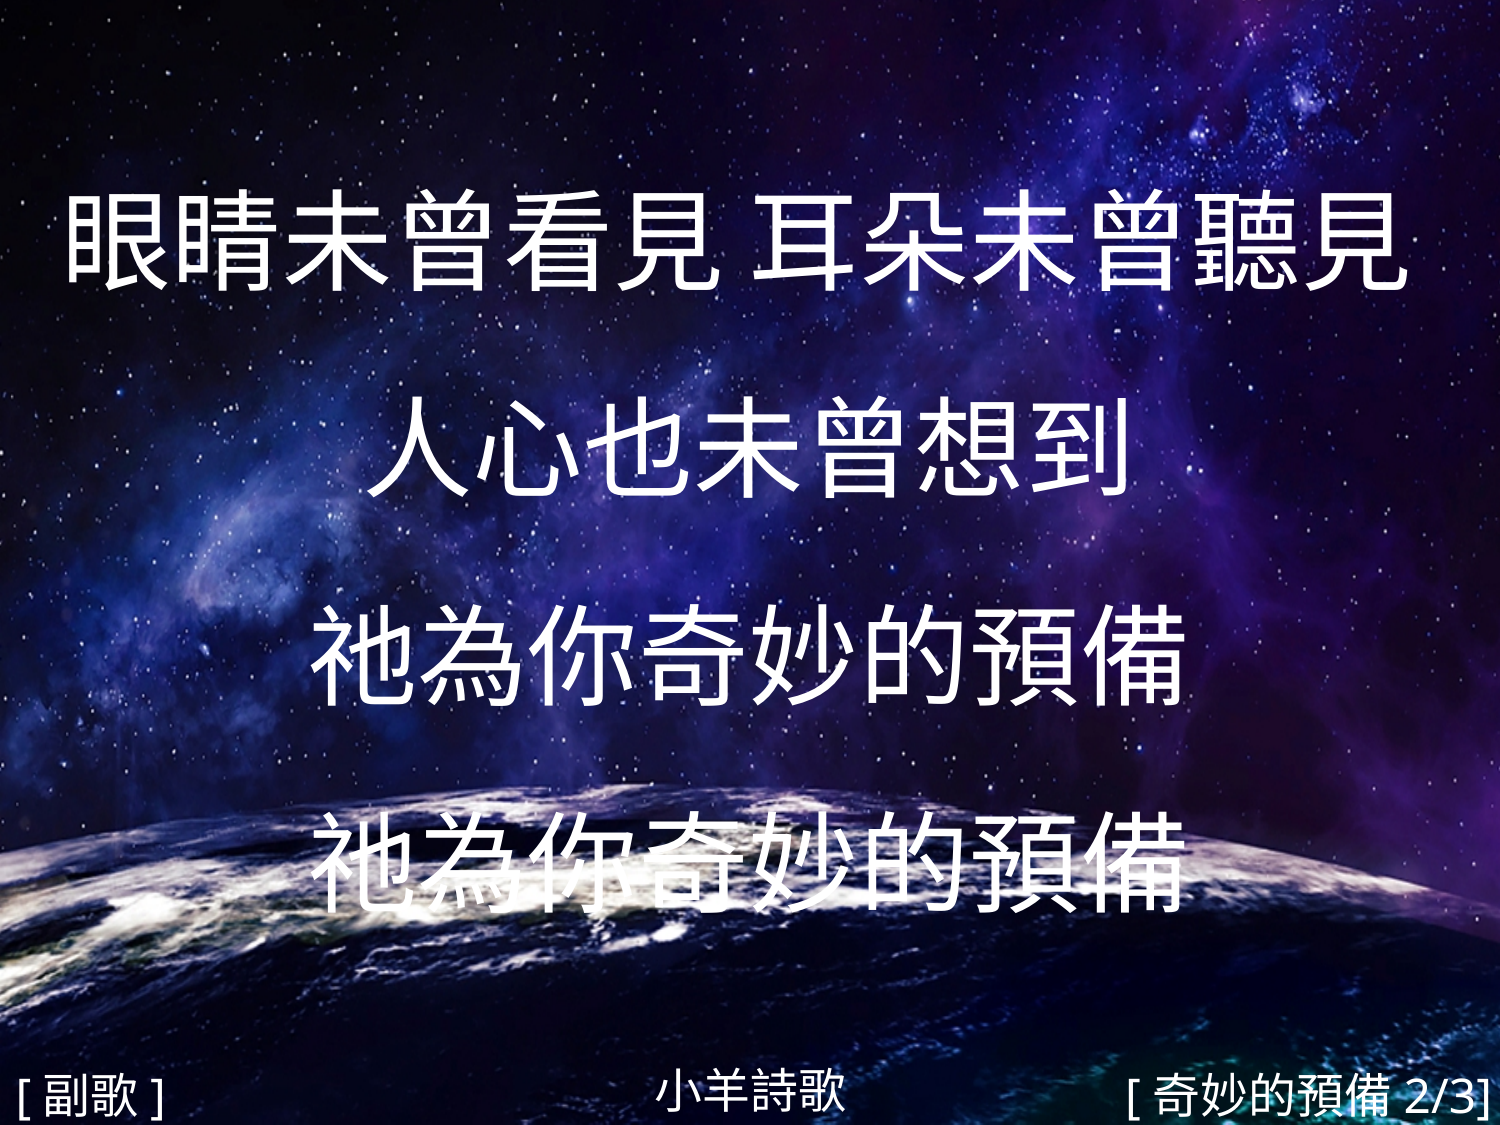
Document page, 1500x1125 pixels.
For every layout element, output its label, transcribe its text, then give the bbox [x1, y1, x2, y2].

title [0, 706, 1494, 710]
picture [0, 706, 1500, 1053]
text_box 眼睛未曾看見 耳朵未曾聽見 人心也未曾想到 祂為你奇妙的預備 祂為你奇妙的預備 [0, 89, 1500, 706]
subtitle 小羊詩歌 [0, 1053, 1500, 1125]
text_box [副歌] [0, 1058, 271, 1125]
picture [0, 0, 1500, 89]
text_box [奇妙的預備2/3] [868, 1058, 1500, 1125]
